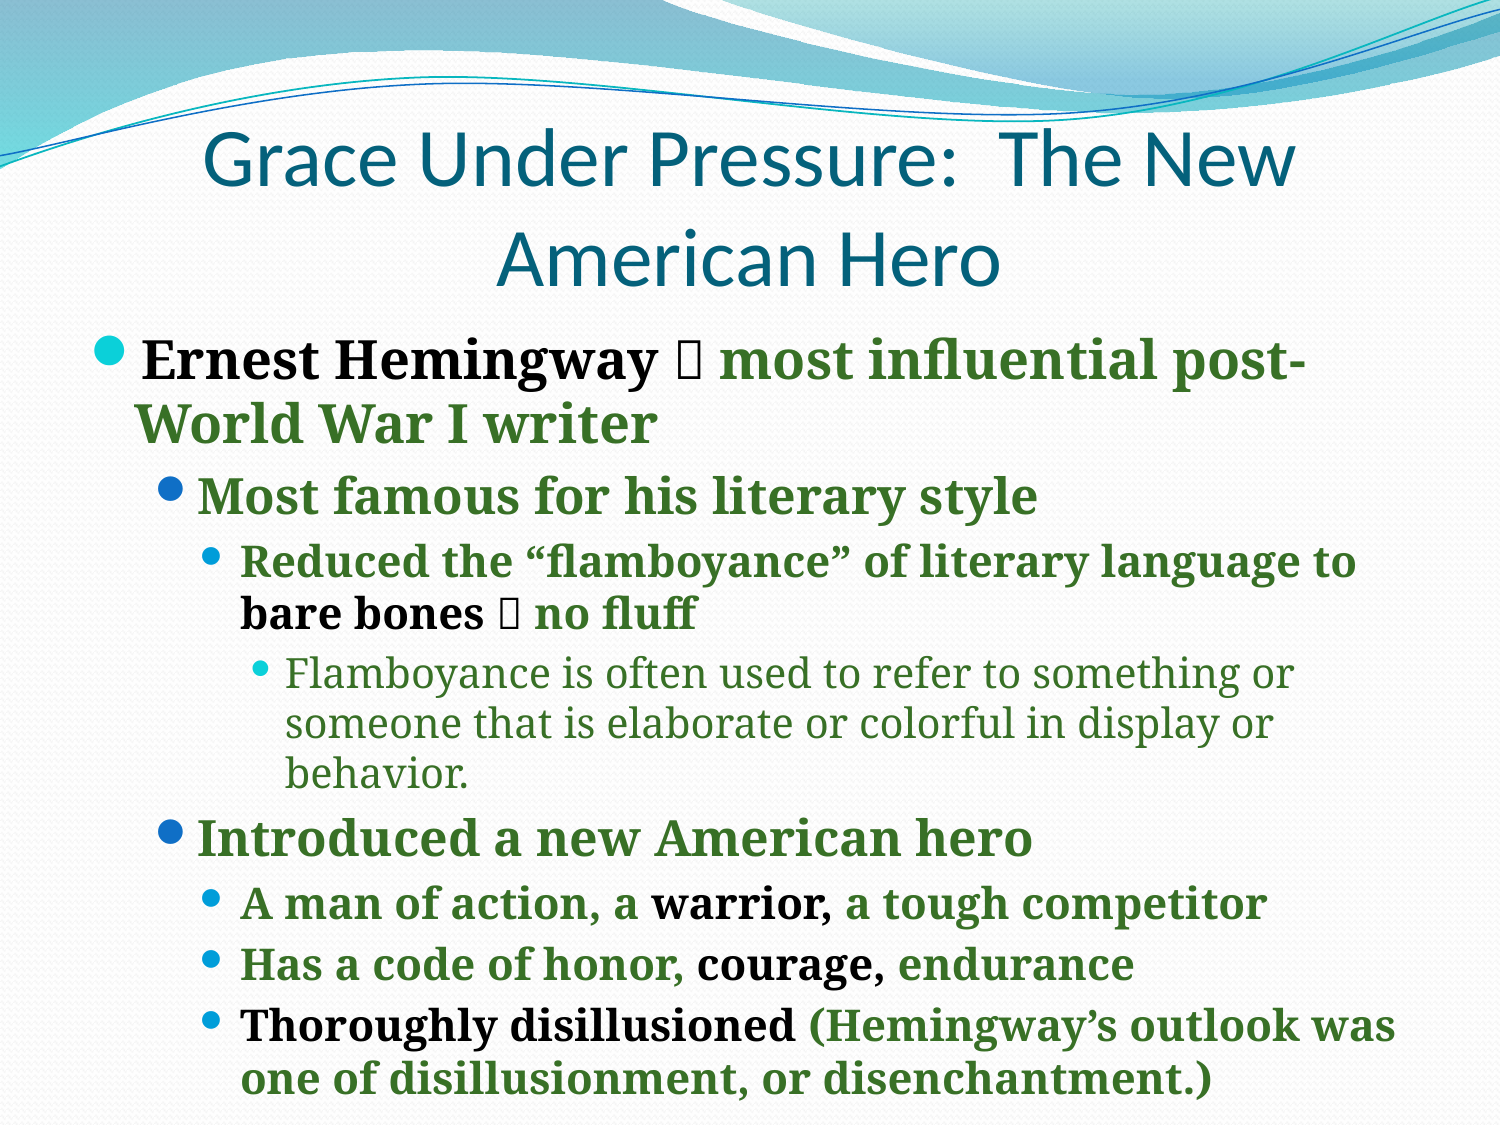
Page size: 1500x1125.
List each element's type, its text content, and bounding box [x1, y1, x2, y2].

list Ernest Hemingway  most influential post-World War I writer Most famous for his literary style Reduced the “flamboyance” of literary language to bare bones  no fluff Flamboyance is often used to refer to something or someone that is elaborate or colorful in display or behavior. Introduced a new American hero A man of action, a warrior, a tough competitor Has a code of honor, courage, endurance Thoroughly disillusioned (Hemingway’s outlook was one of disillusionment, or disenchantment.) [74, 317, 1426, 1038]
title Grace Under Pressure: The New American Hero [74, 115, 1426, 304]
